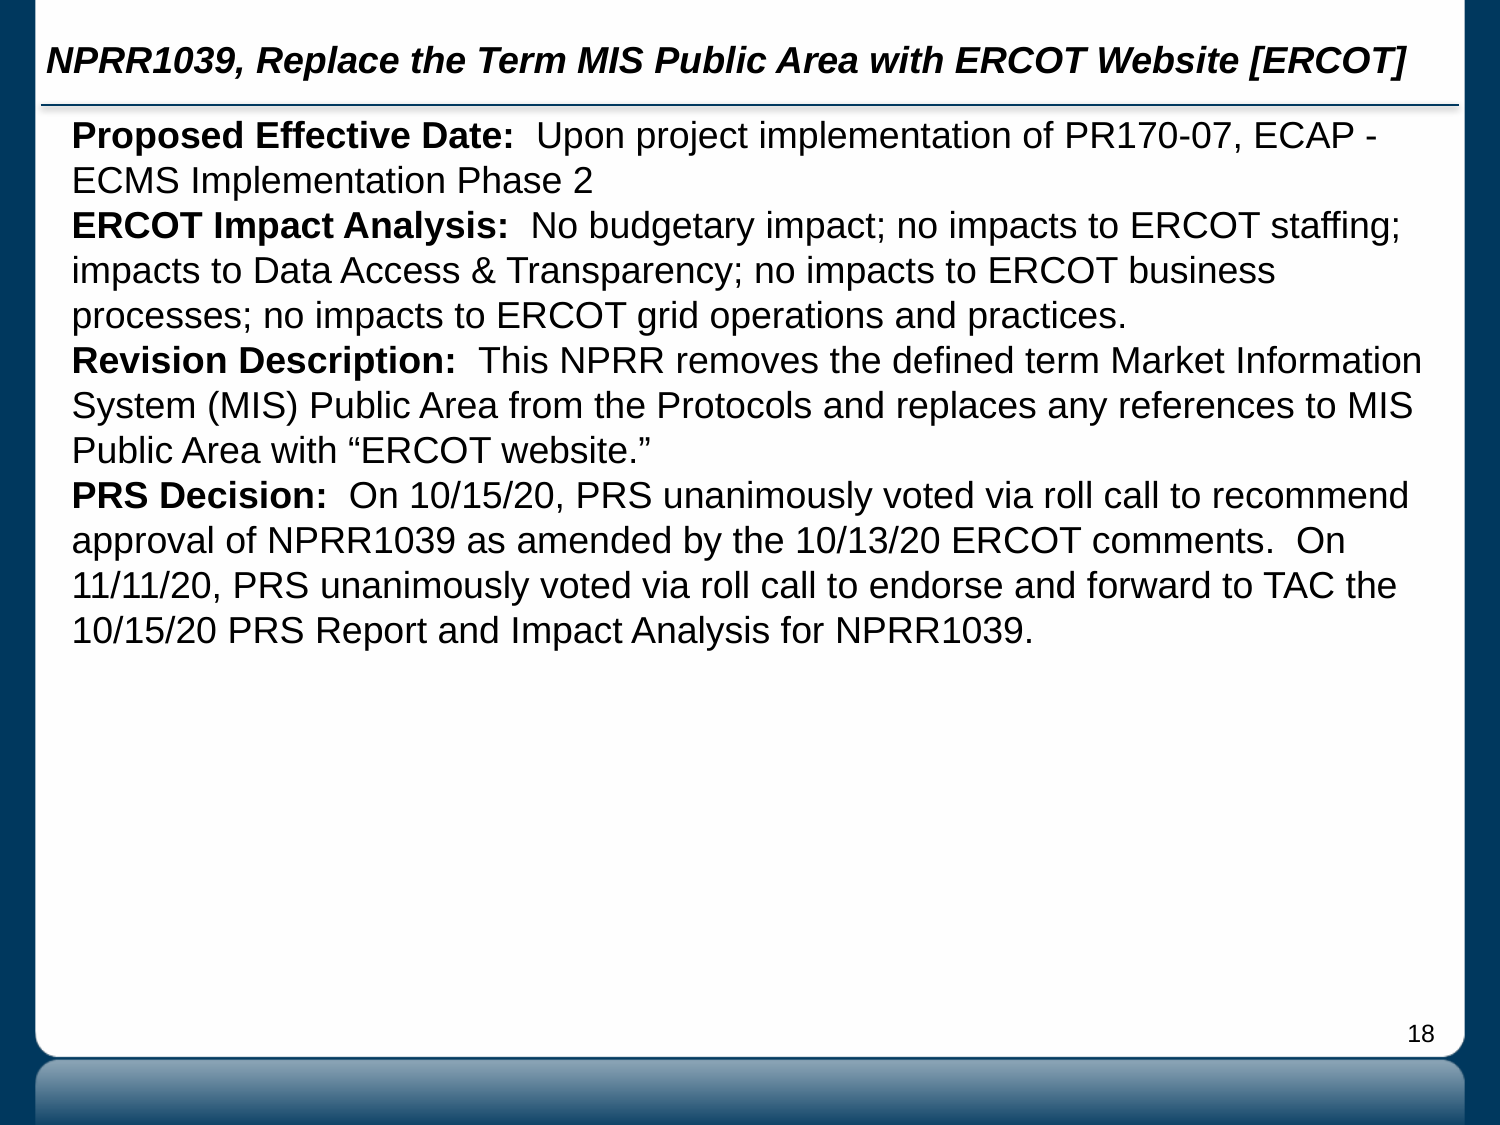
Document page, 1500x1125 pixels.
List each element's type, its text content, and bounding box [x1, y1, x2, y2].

text_box Proposed Effective Date: Upon project implementation of PR170-07, ECAP - ECMS Implementation Phase 2 ERCOT Impact Analysis: No budgetary impact; no impacts to ERCOT staffing; impacts to Data Access & Transparency; no impacts to ERCOT business processes; no impacts to ERCOT grid operations and practices. Revision Description: This NPRR removes the defined term Market Information System (MIS) Public Area from the Protocols and replaces any references to MIS Public Area with “ERCOT website.” PRS Decision: On 10/15/20, PRS unanimously voted via roll call to recommend approval of NPRR1039 as amended by the 10/13/20 ERCOT comments. On 11/11/20, PRS unanimously voted via roll call to endorse and forward to TAC the 10/15/20 PRS Report and Impact Analysis for NPRR1039. [56, 103, 1448, 659]
title NPRR1039, Replace the Term MIS Public Area with ERCOT Website [ERCOT] [31, 20, 1464, 97]
picture [35, 0, 1465, 1125]
